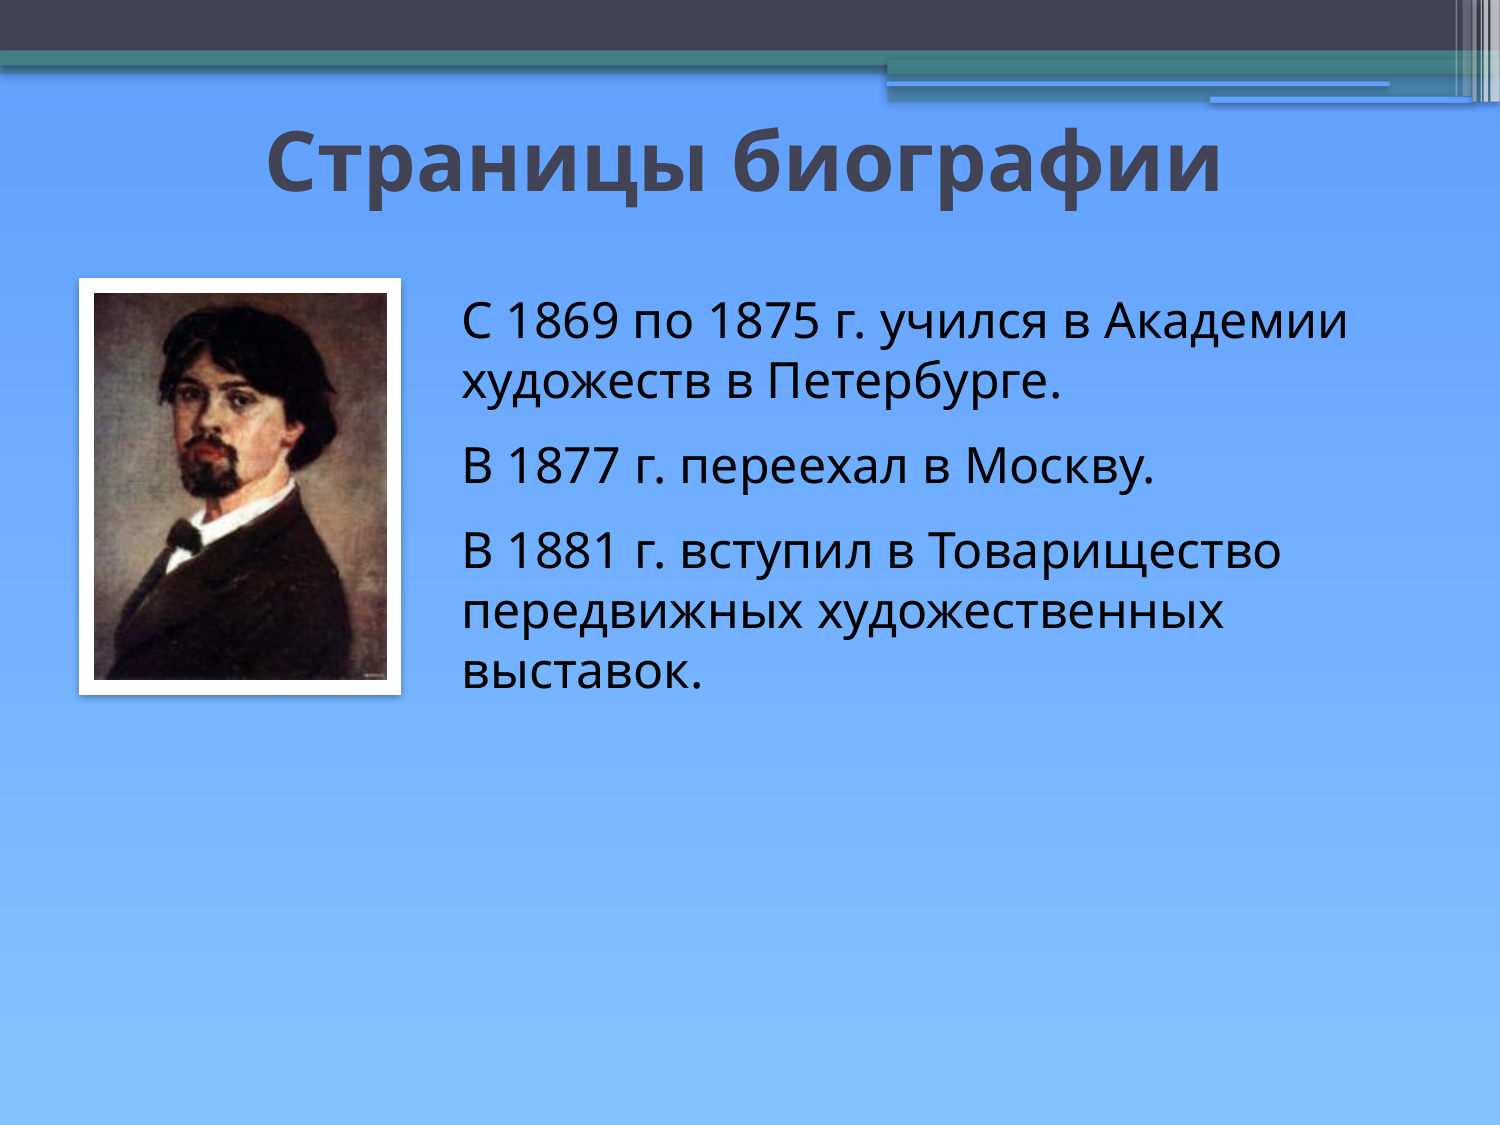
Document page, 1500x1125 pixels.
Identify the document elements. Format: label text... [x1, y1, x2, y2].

title Страницы биографии [70, 70, 1421, 246]
list С 1869 по 1875 г. учился в Академии художеств в Петербурге. В 1877 г. переехал в Москву. В 1881 г. вступил в Товарищество передвижных художественных выставок. [386, 281, 1454, 1043]
picture [93, 292, 387, 681]
